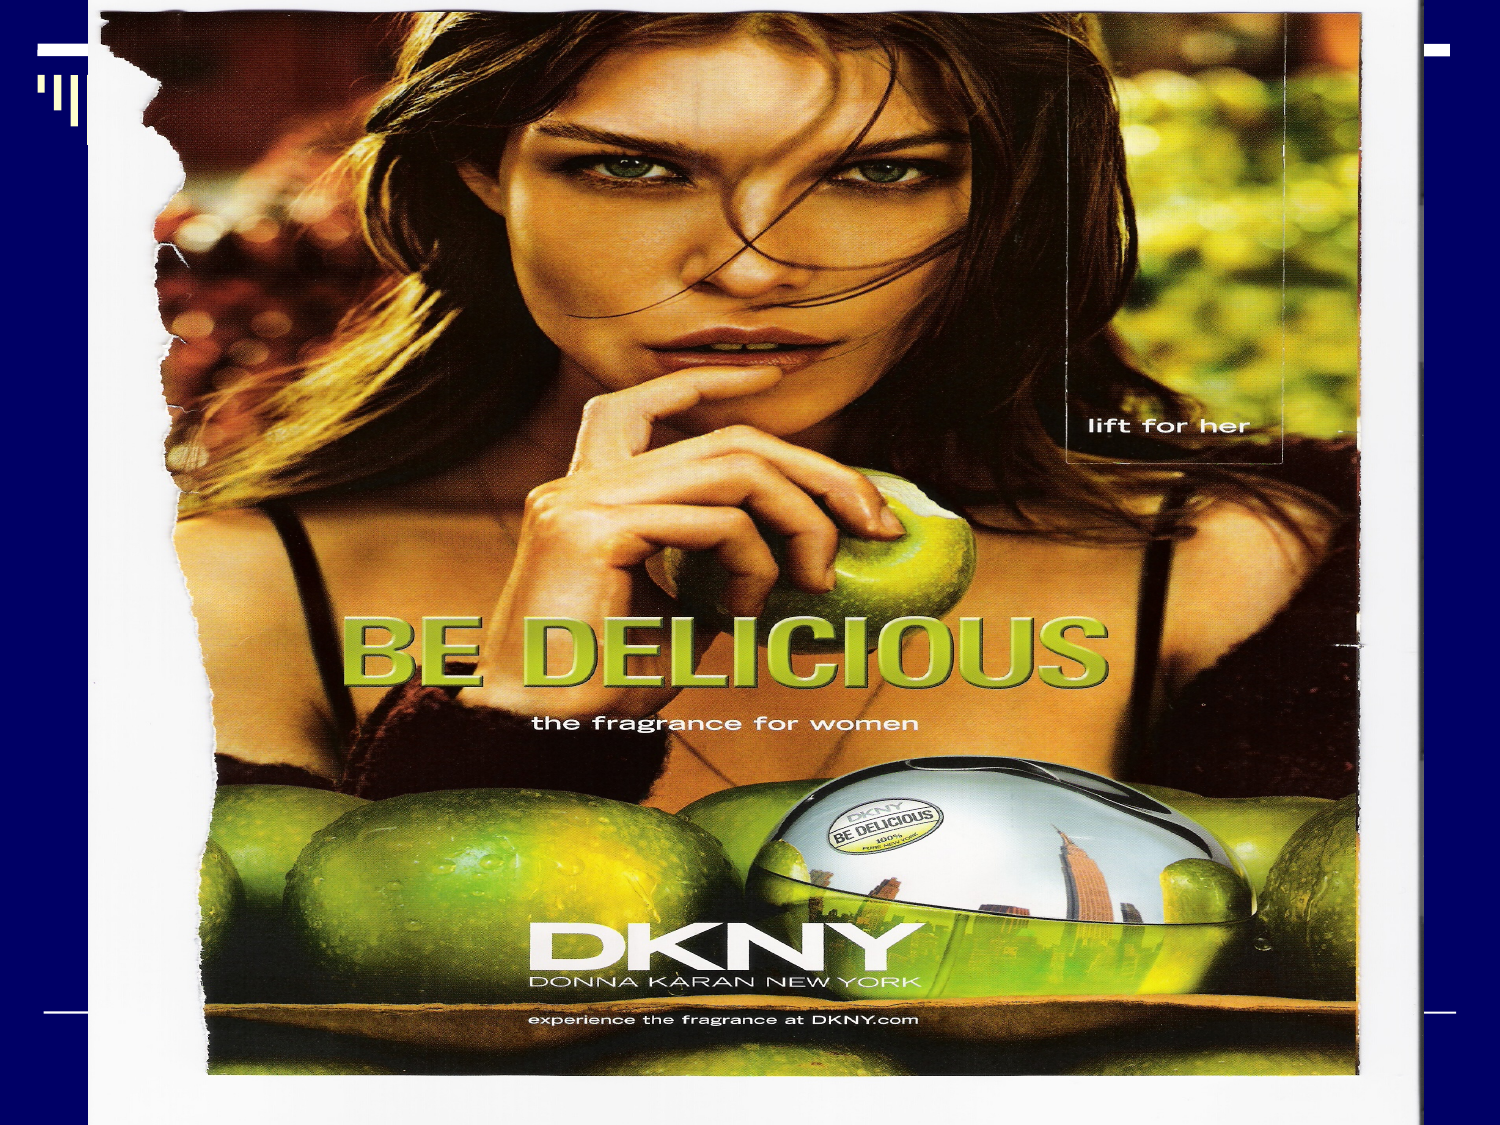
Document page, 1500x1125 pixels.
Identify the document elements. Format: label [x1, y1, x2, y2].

picture [88, 0, 1424, 1125]
